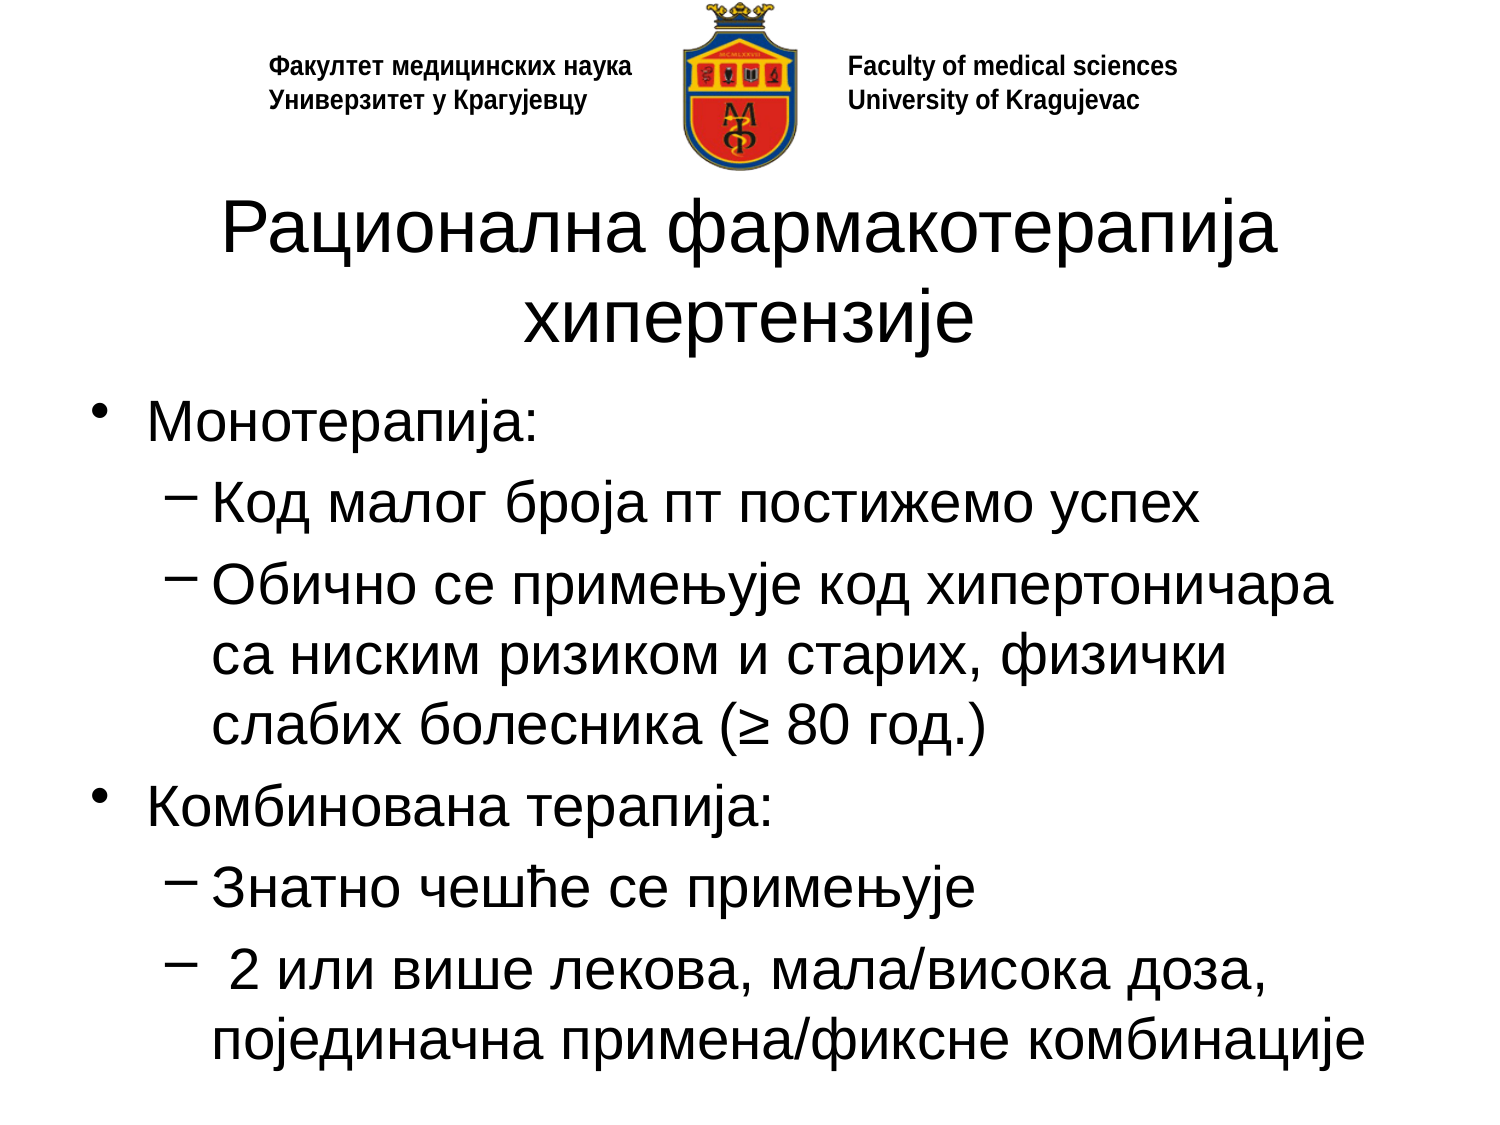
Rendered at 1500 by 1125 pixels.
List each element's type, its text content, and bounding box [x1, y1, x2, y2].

list Монотерапија: Код малог броја пт постижемо успех Обично се примењује код хипертоничара са ниским ризиком и старих, физички слабих болесника (≥ 80 год.) Комбинована терапија: Знатно чешће се примењује 2 или више лекова, мала/висока доза, појединачна примена/фиксне комбинације [74, 374, 1426, 1118]
title Рационална фармакотерапија хипертензије [74, 173, 1426, 362]
